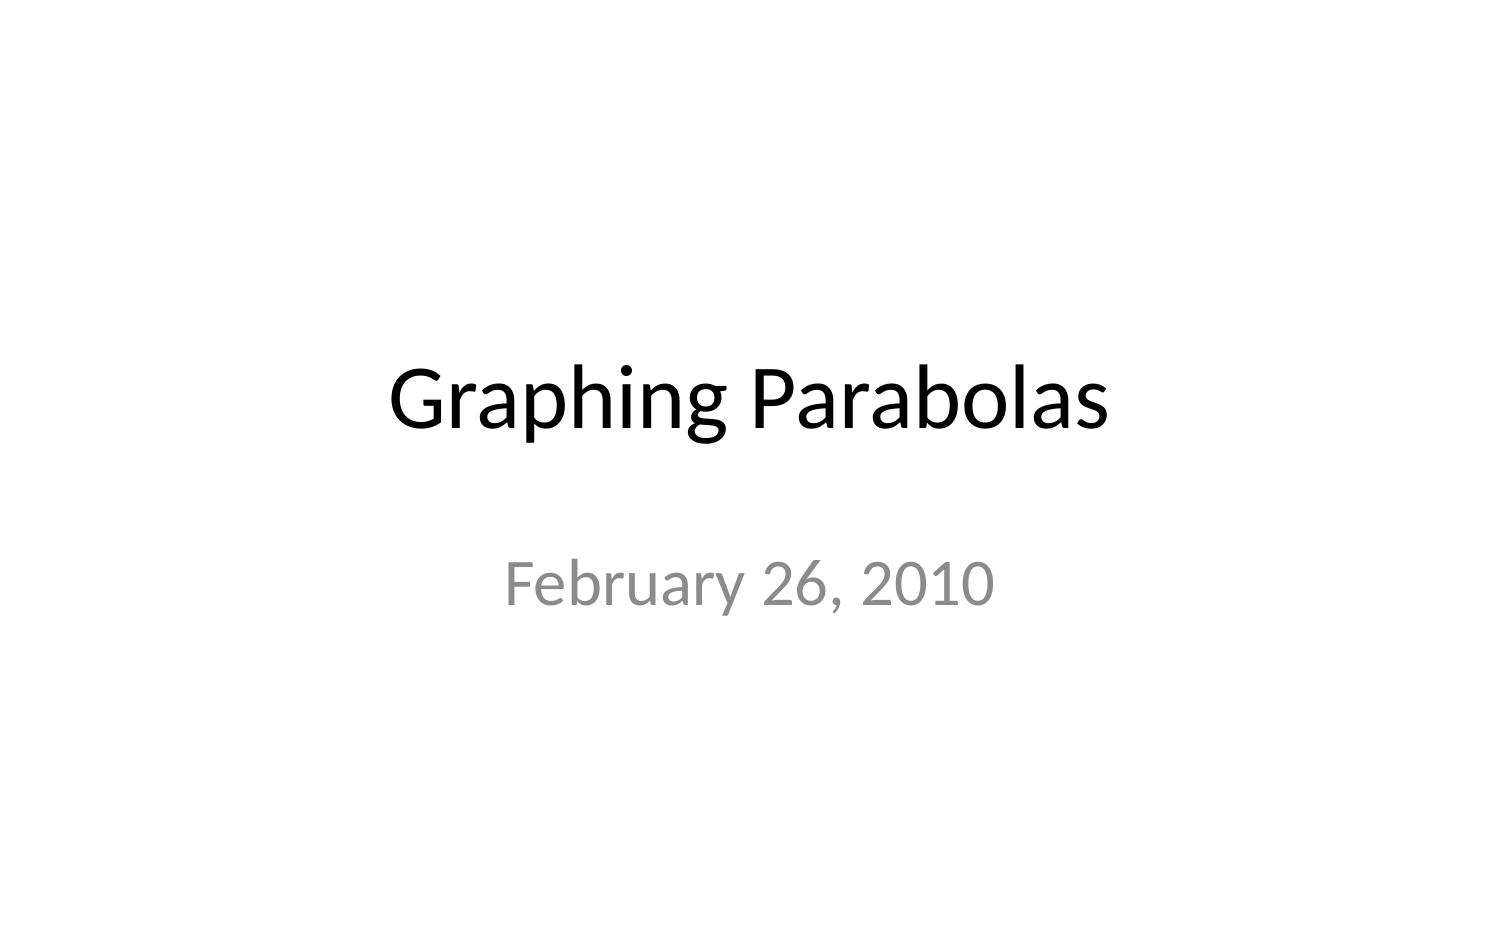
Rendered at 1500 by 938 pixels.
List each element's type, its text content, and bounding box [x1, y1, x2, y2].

title Graphing Parabolas [112, 291, 1388, 493]
subtitle February 26, 2010 [225, 531, 1275, 771]
